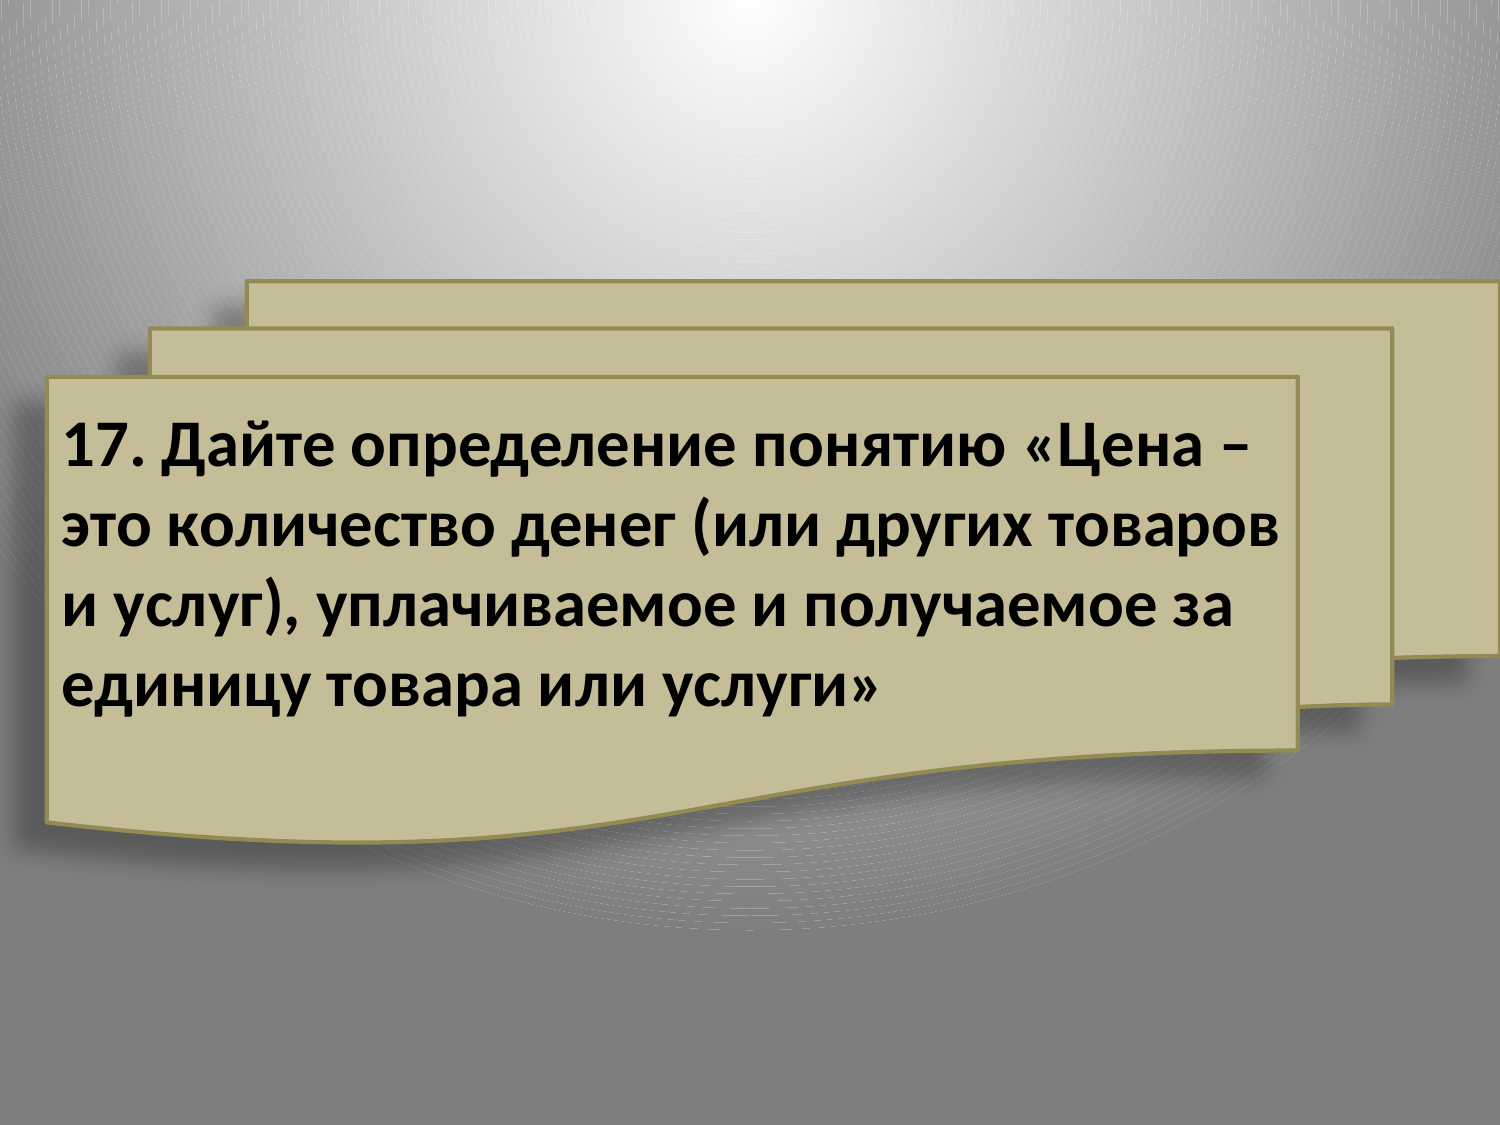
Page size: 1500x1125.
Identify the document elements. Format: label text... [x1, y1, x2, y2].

text_box 17. Дайте определение понятию «Цена – это количество денег (или других товаров и услуг), уплачиваемое и получаемое за единицу товара или услуги» [44, 279, 1500, 845]
